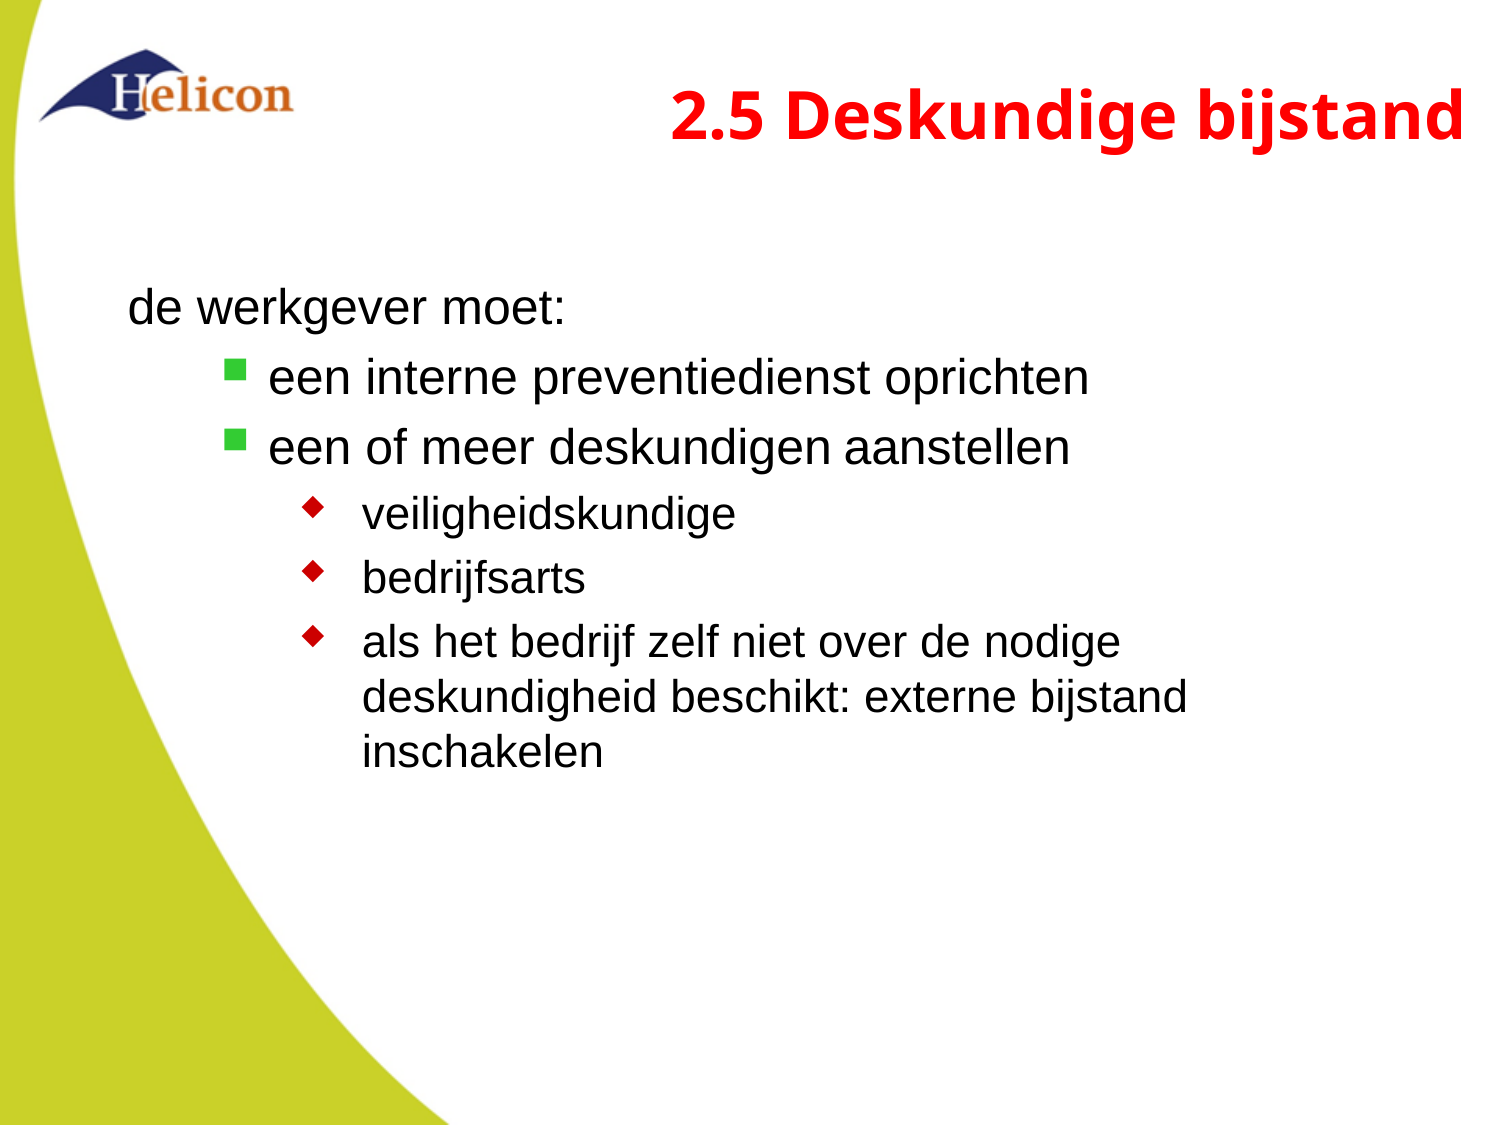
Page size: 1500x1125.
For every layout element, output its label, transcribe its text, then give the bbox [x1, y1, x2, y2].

title 2.5 Deskundige bijstand [207, 19, 1483, 207]
picture [0, 0, 1500, 1125]
list de werkgever moet: een interne preventiedienst oprichten een of meer deskundigen aanstellen veiligheidskundige bedrijfsarts als het bedrijf zelf niet over de nodige deskundigheid beschikt: externe bijstand inschakelen [112, 267, 1388, 943]
